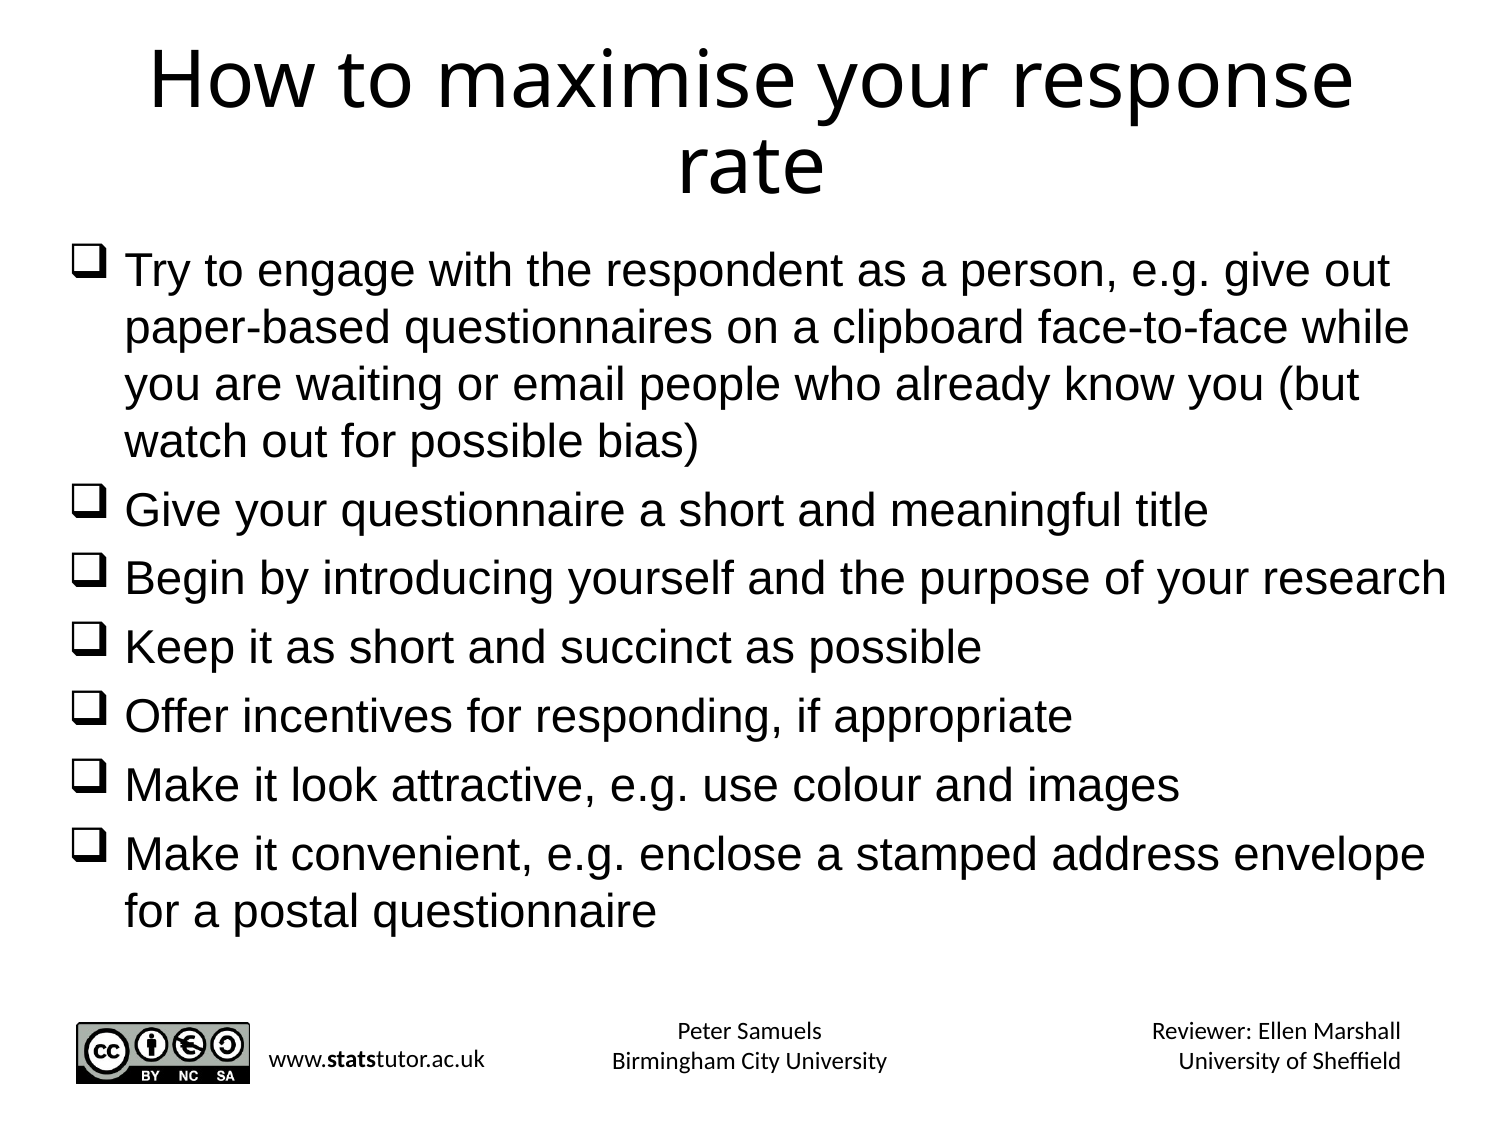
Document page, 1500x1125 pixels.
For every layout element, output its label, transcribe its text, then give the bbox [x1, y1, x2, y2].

list Try to engage with the respondent as a person, e.g. give out paper-based questionnaires on a clipboard face-to-face while you are waiting or email people who already know you (but watch out for possible bias) Give your questionnaire a short and meaningful title Begin by introducing yourself and the purpose of your research Keep it as short and succinct as possible Offer incentives for responding, if appropriate Make it look attractive, e.g. use colour and images Make it convenient, e.g. enclose a stamped address envelope for a postal questionnaire [53, 231, 1471, 988]
text_box Reviewer: Ellen Marshall University of Sheffield [1038, 1007, 1417, 1083]
text_box Peter Samuels Birmingham City University [549, 1007, 951, 1083]
text_box www.statstutor.ac.uk [254, 1035, 526, 1080]
picture [76, 1022, 251, 1084]
title How to maximise your response rate [76, 30, 1427, 219]
